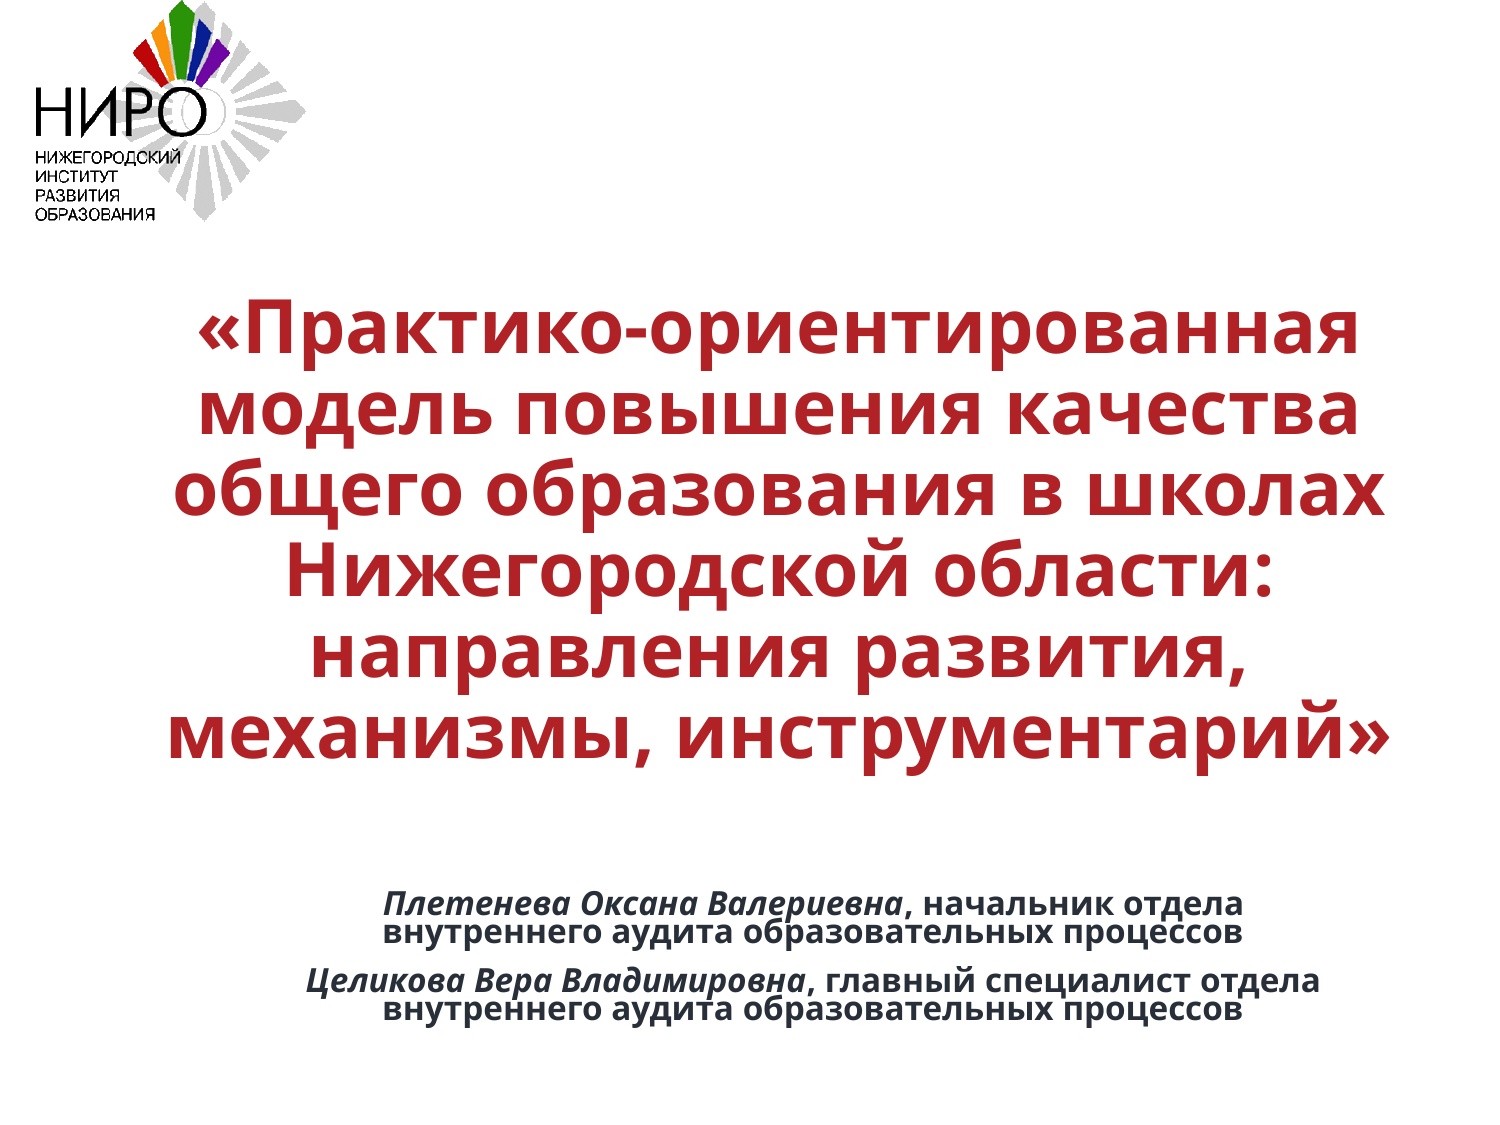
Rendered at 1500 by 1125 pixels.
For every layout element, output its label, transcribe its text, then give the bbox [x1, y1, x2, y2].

subtitle Плетенева Оксана Валериевна, начальник отдела внутреннего аудита образовательных процессов Целикова Вера Владимировна, главный специалист отдела внутреннего аудита образовательных процессов [255, 885, 1362, 1045]
picture [35, 0, 307, 224]
title «Практико-ориентированная модель повышения качества общего образования в школах Нижегородской области: направления развития, механизмы, инструментарий» [121, 103, 1438, 879]
